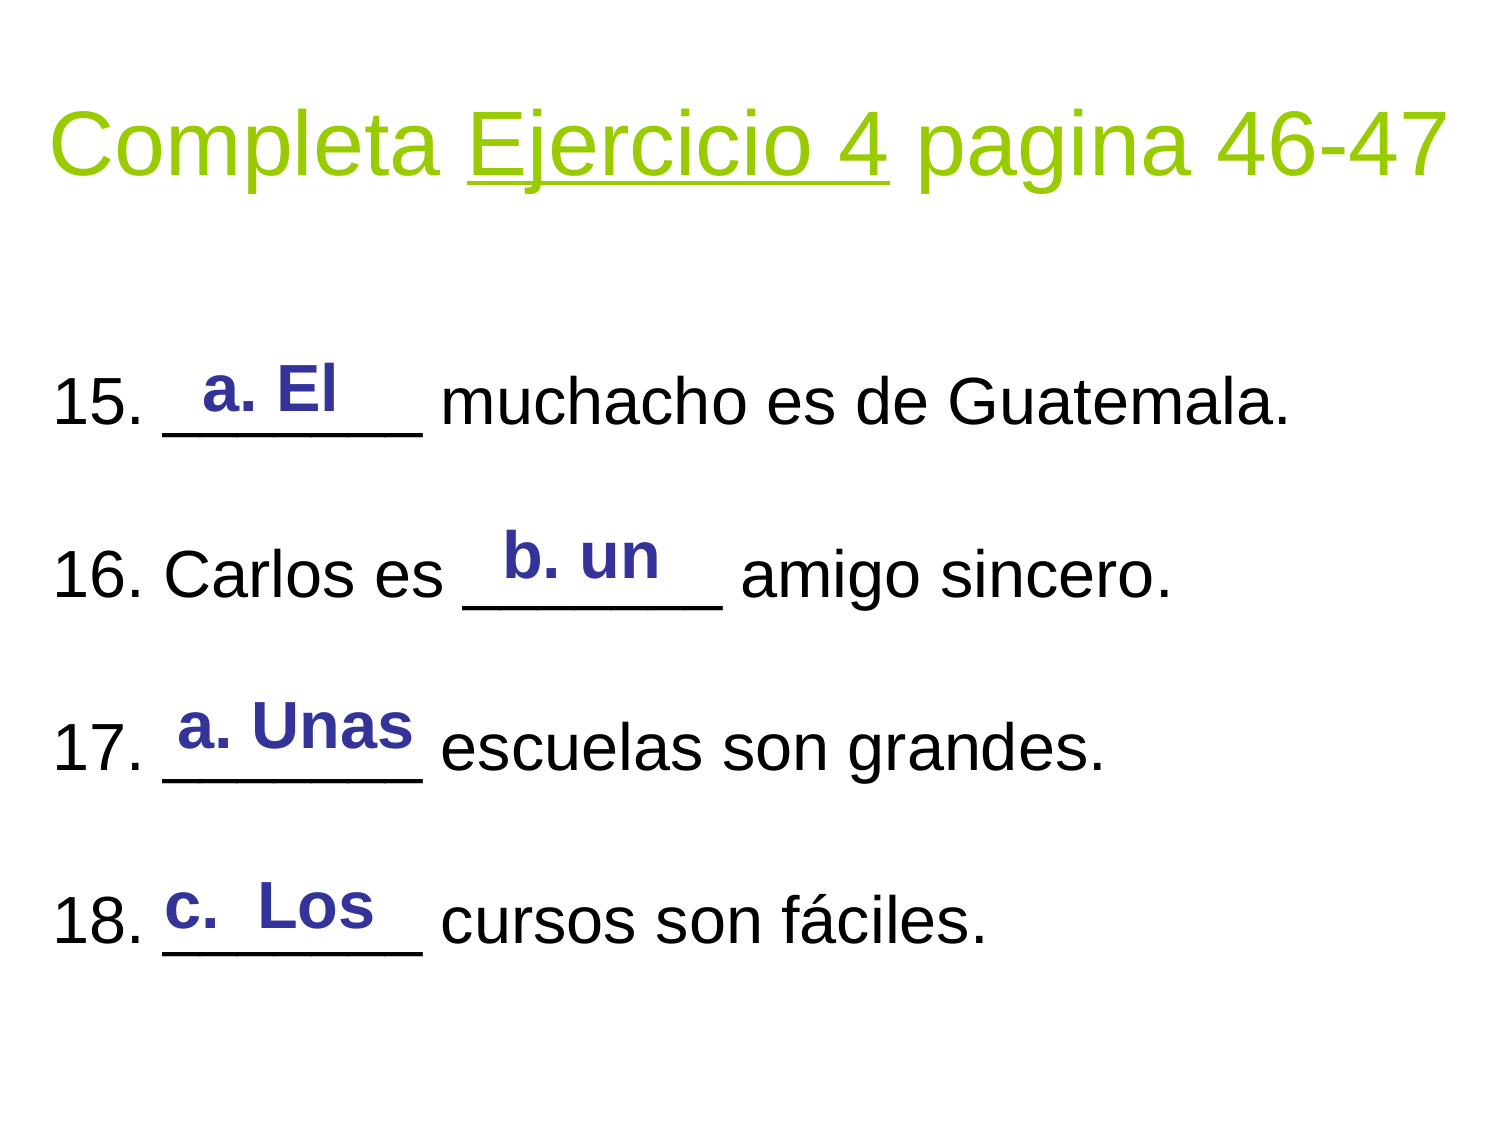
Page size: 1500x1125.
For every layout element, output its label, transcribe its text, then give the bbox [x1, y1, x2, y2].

text_box b. un [487, 504, 713, 600]
text_box a. El [187, 337, 375, 433]
list 15. _______ muchacho es de Guatemala. 16. Carlos es _______ amigo sincero. 17. _______ escuelas son grandes. 18. _______ cursos son fáciles. [37, 270, 1463, 1125]
text_box a. Unas [162, 674, 500, 850]
title Completa Ejercicio 4 pagina 46-47 [0, 45, 1500, 233]
text_box c. Los [150, 854, 500, 950]
